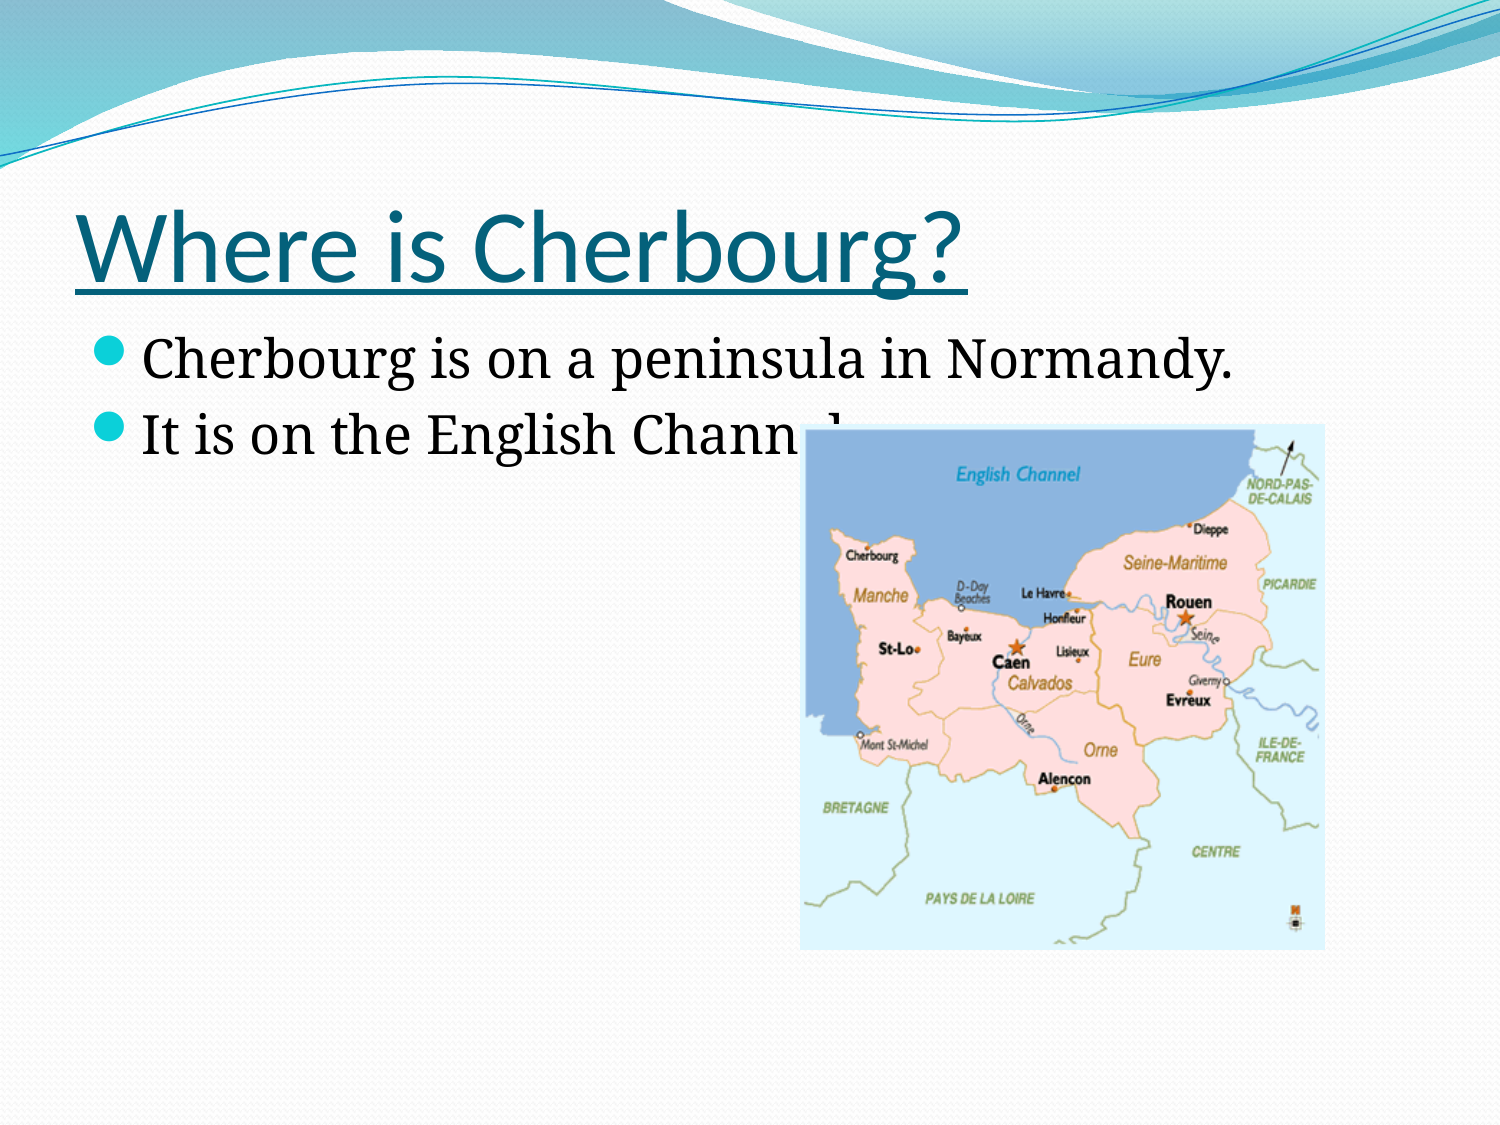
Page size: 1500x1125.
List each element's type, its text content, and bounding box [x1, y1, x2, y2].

title Where is Cherbourg? [75, 115, 1425, 303]
picture [799, 424, 1326, 951]
list Cherbourg is on a peninsula in Normandy. It is on the English Channel. [75, 317, 1425, 1038]
